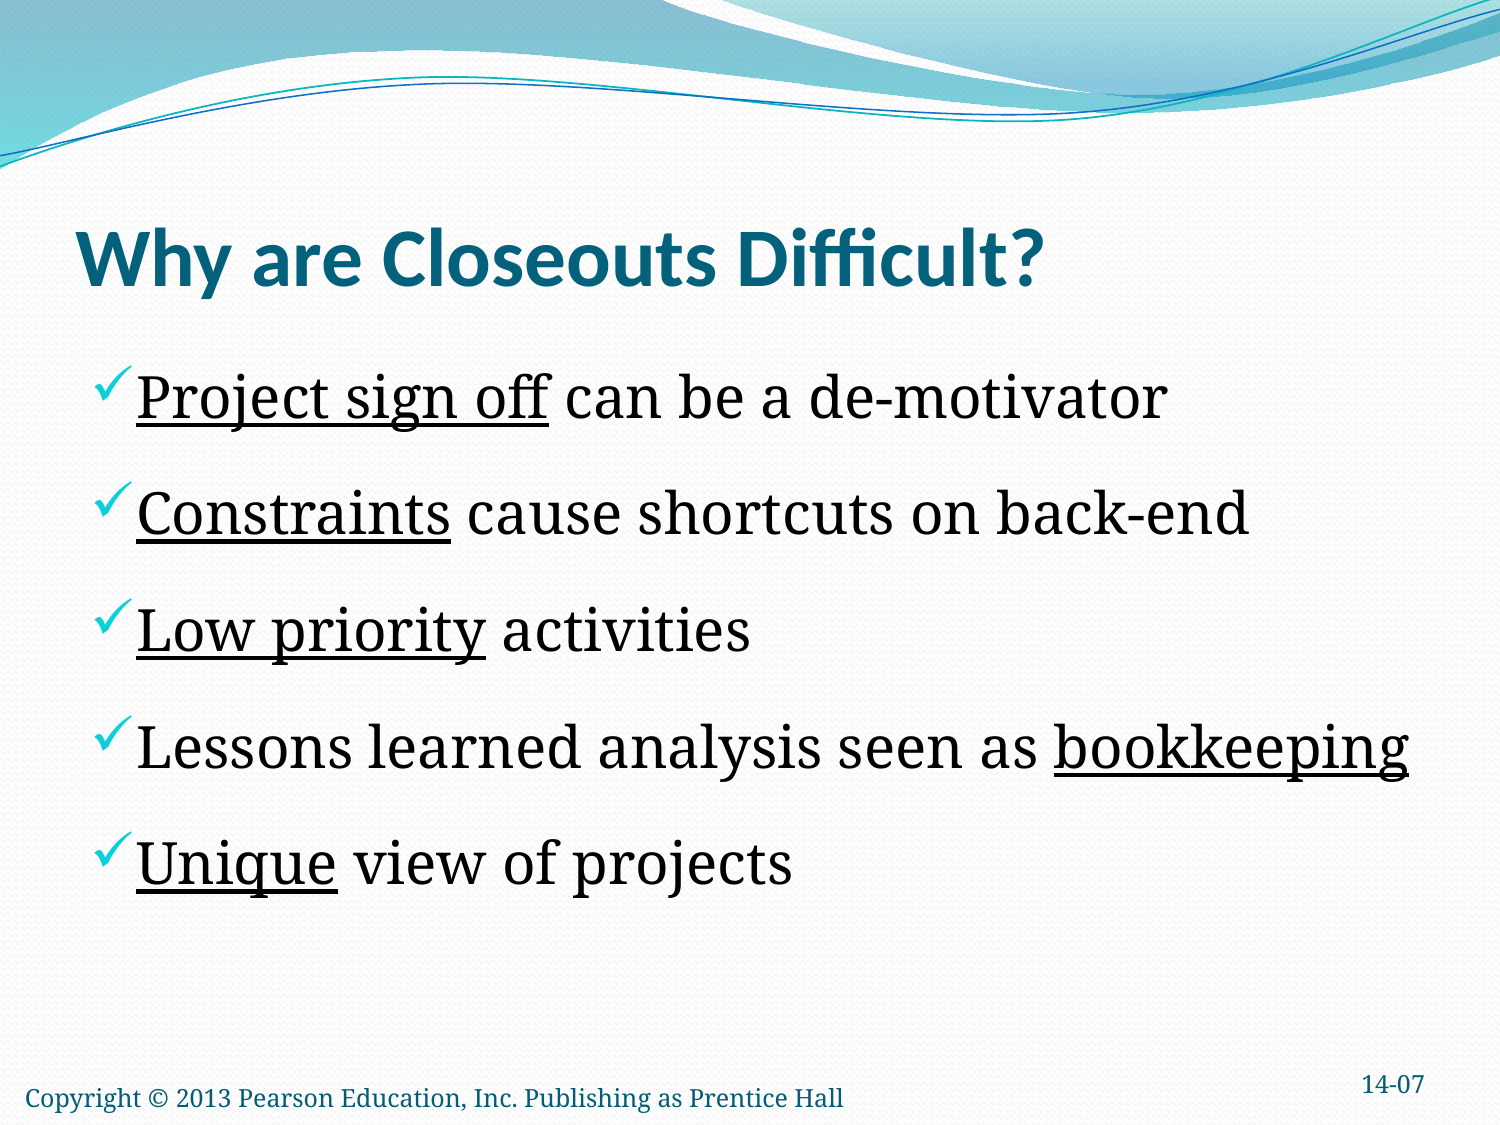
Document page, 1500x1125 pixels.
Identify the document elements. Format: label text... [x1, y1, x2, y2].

title Why are Closeouts Difficult? [74, 115, 1426, 304]
list Project sign off can be a de-motivator Constraints cause shortcuts on back-end Low priority activities Lessons learned analysis seen as bookkeeping Unique view of projects [74, 317, 1426, 1038]
slide_number 14-07 [1299, 1042, 1425, 1103]
